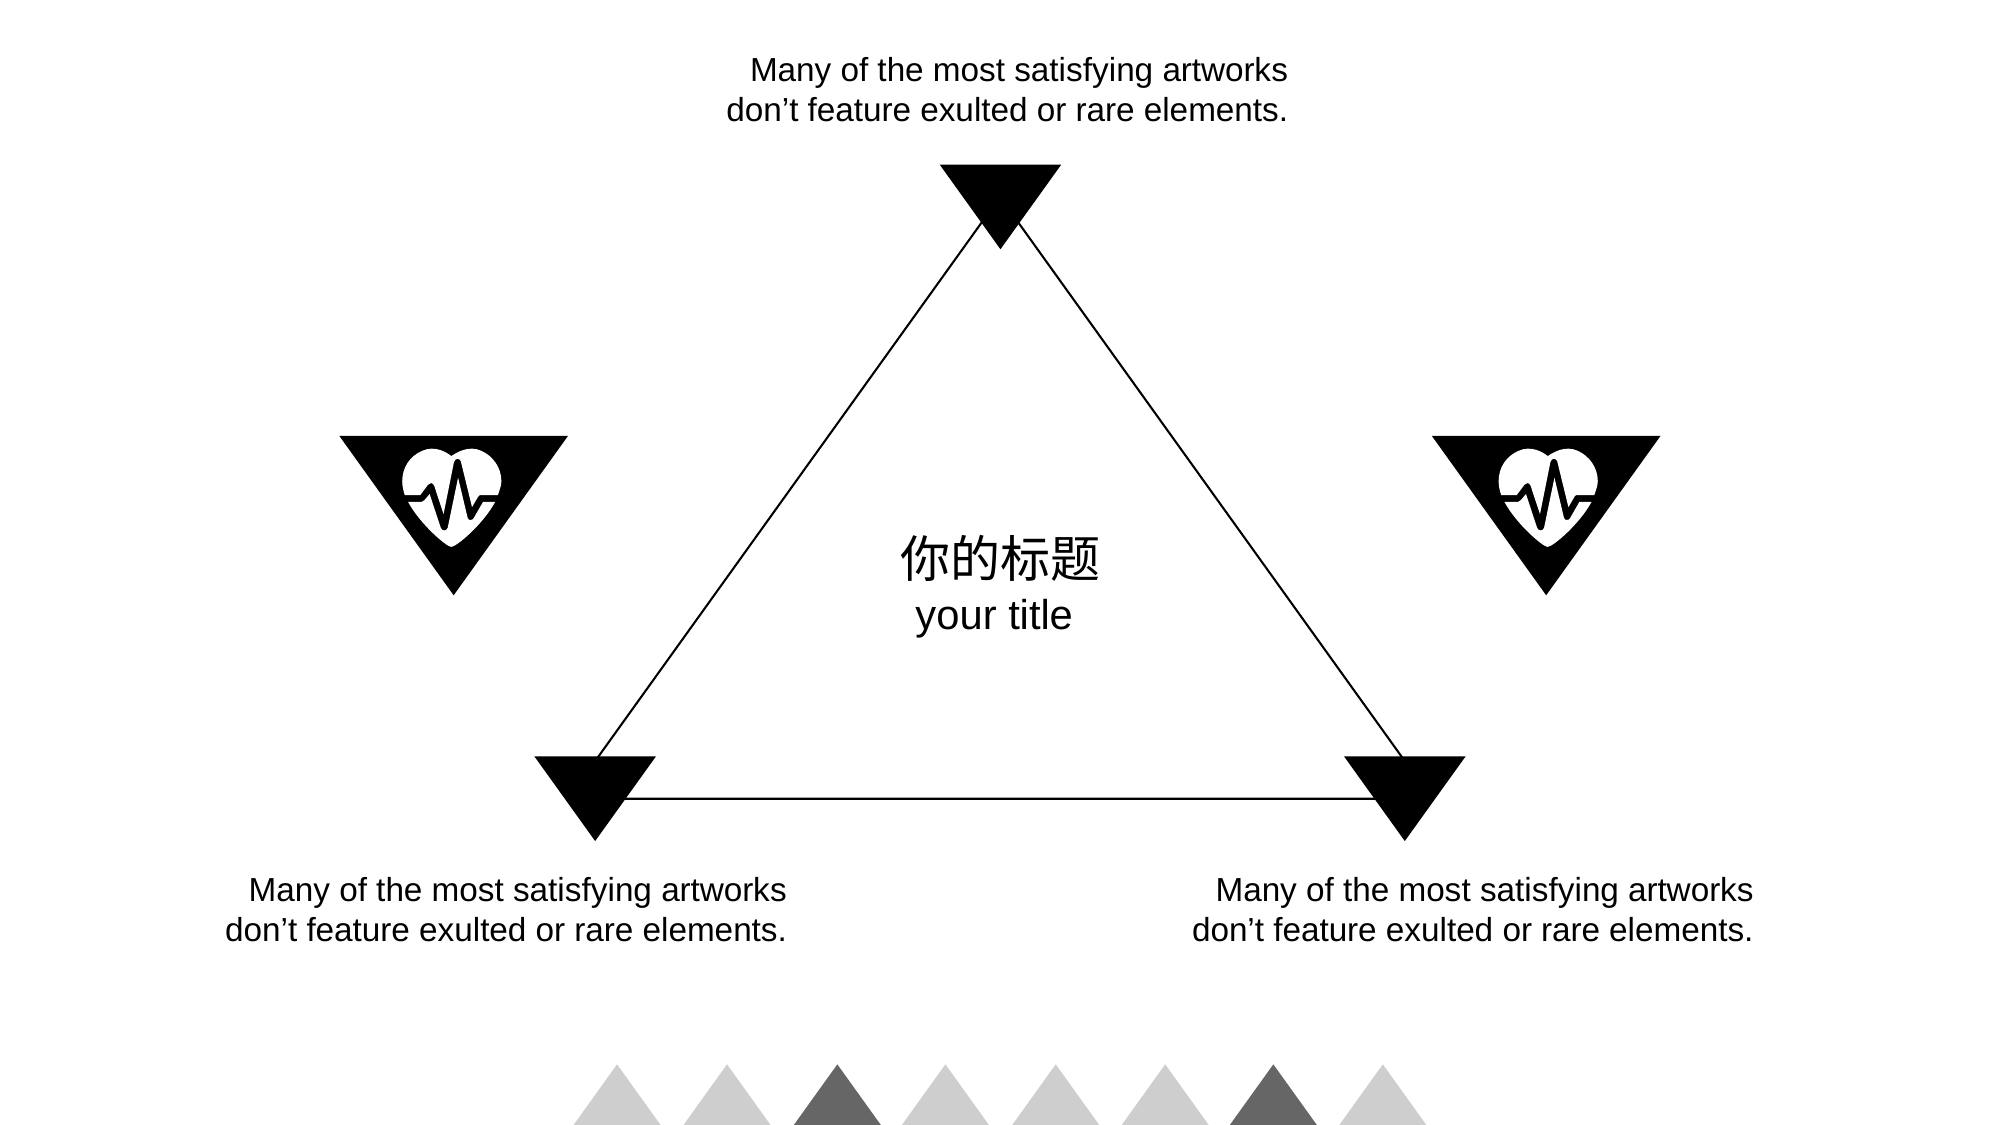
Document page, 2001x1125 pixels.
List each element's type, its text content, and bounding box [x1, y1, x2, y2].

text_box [339, 435, 569, 596]
text_box Many of the most satisfying artworks don’t feature exulted or rare elements. [1161, 861, 1770, 956]
text_box [937, 163, 1064, 252]
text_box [573, 1064, 1427, 1125]
text_box [1342, 755, 1468, 843]
text_box 你的标题 your title [885, 520, 1115, 646]
text_box [598, 223, 1402, 800]
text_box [1431, 435, 1661, 596]
text_box Many of the most satisfying artworks don’t feature exulted or rare elements. [696, 41, 1304, 136]
text_box [532, 755, 658, 843]
text_box Many of the most satisfying artworks don’t feature exulted or rare elements. [195, 861, 803, 956]
